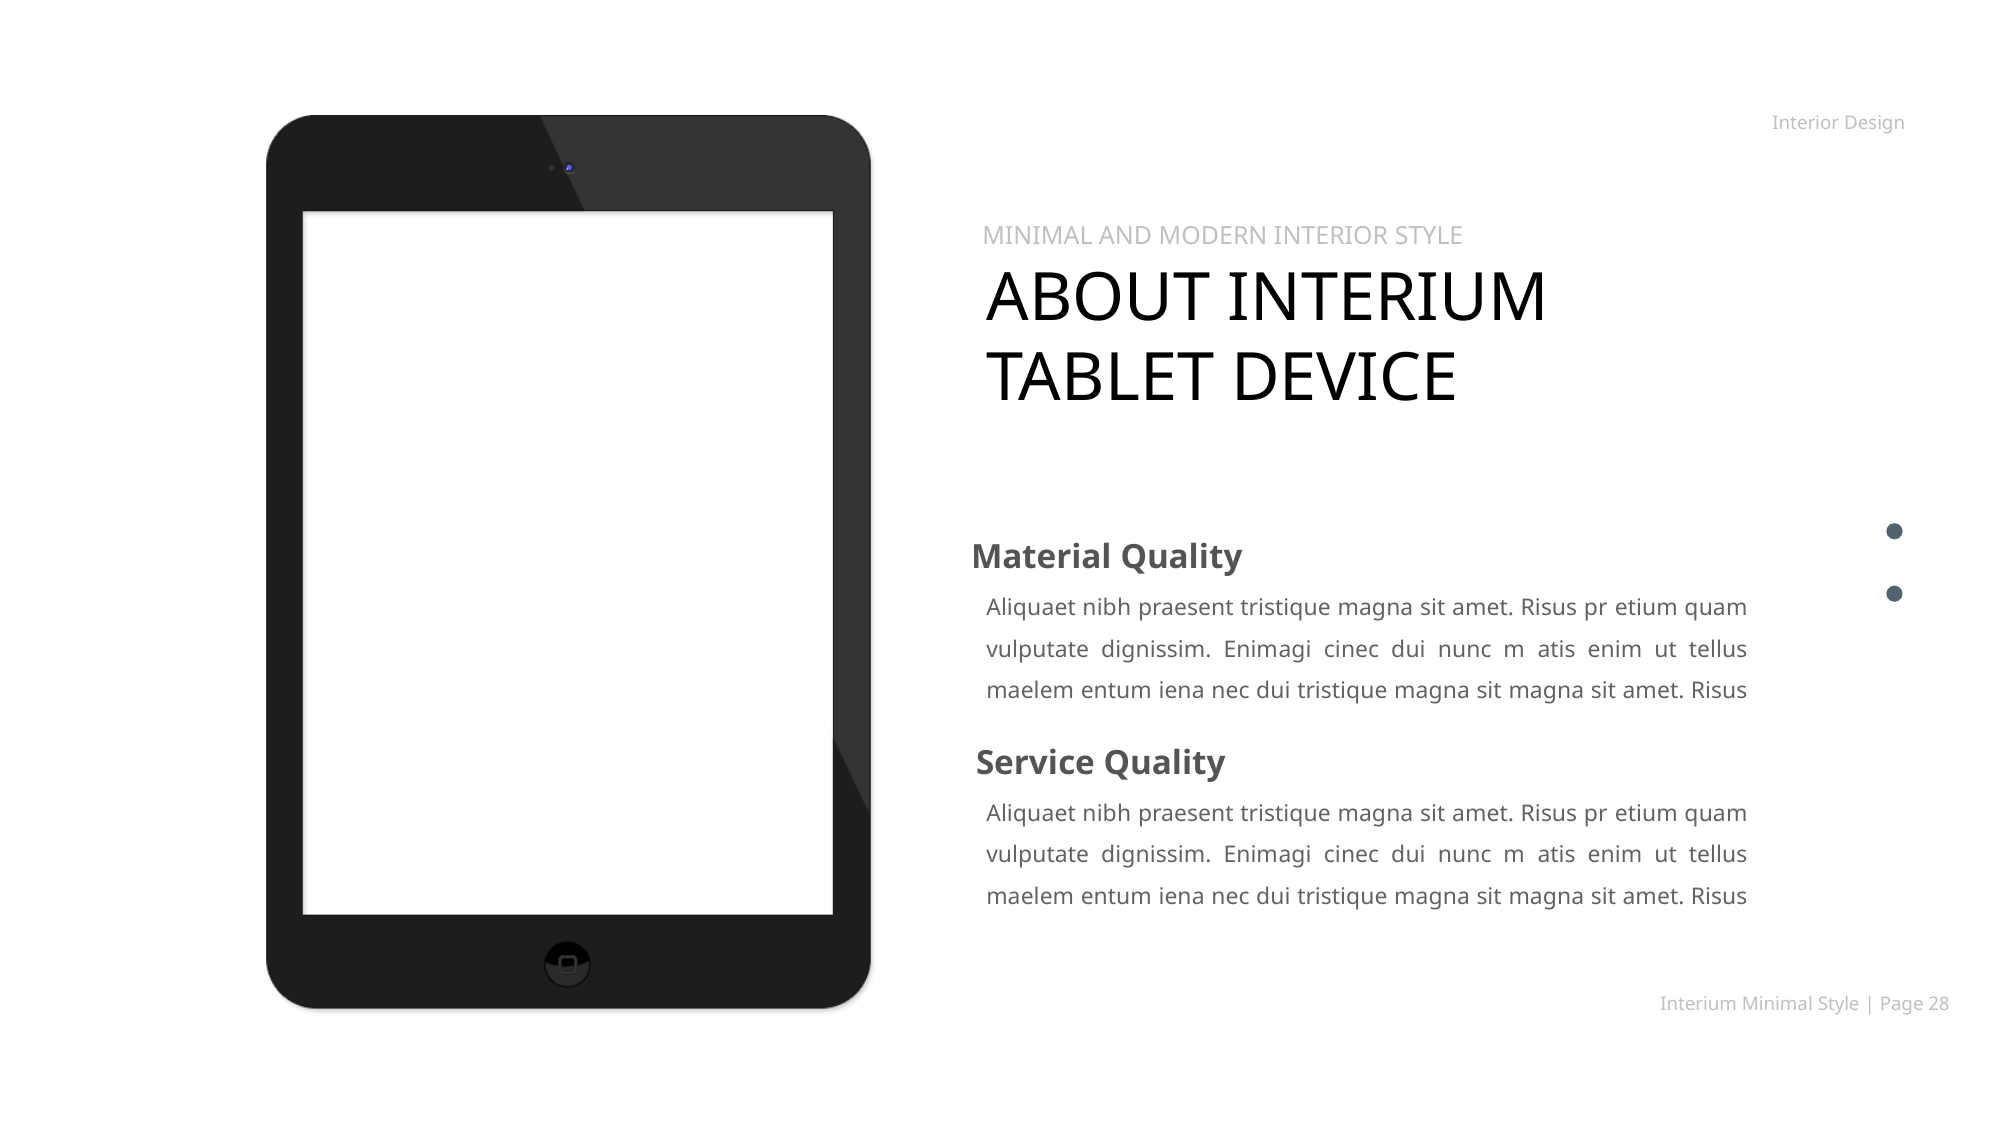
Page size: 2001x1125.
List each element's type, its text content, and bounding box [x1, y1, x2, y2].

text_box ABOUT INTERIUM TABLET DEVICE [971, 246, 1667, 422]
text_box [1885, 584, 1904, 603]
text_box Interior Design [1757, 102, 1920, 141]
text_box Aliquaet nibh praesent tristique magna sit amet. Risus pr etium quam vulputate dignissim. Enimagi cinec dui nunc m atis enim ut tellus maelem entum iena nec dui tristique magna sit magna sit amet. Risus [971, 571, 1763, 711]
text_box [1885, 522, 1904, 541]
text_box Interium Minimal Style | Page 28 [1575, 984, 1965, 1025]
text_box Material Quality [956, 527, 1258, 583]
text_box MINIMAL AND MODERN INTERIOR STYLE [967, 211, 1480, 257]
text_box Aliquaet nibh praesent tristique magna sit amet. Risus pr etium quam vulputate dignissim. Enimagi cinec dui nunc m atis enim ut tellus maelem entum iena nec dui tristique magna sit magna sit amet. Risus [971, 777, 1763, 916]
picture [265, 115, 877, 1016]
text_box Service Quality [961, 733, 1241, 789]
